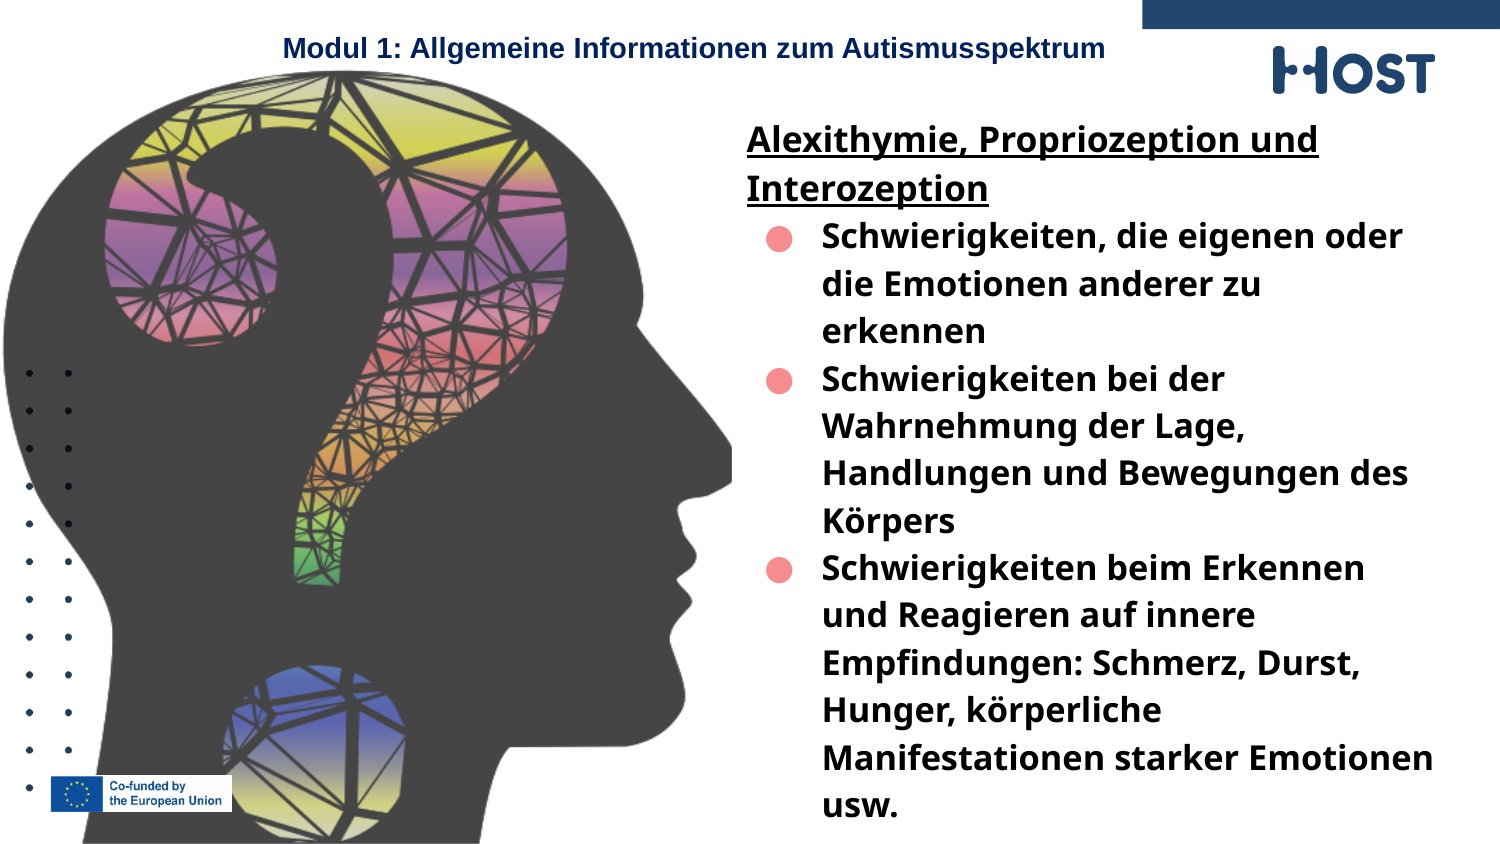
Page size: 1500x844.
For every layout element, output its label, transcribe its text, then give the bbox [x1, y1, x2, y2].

picture [0, 46, 794, 844]
text_box Modul 1: Allgemeine Informationen zum Autismusspektrum [267, 10, 1135, 68]
text_box Alexithymie, Propriozeption und Interozeption Schwierigkeiten, die eigenen oder die Emotionen anderer zu erkennen Schwierigkeiten bei der Wahrnehmung der Lage, Handlungen und Bewegungen des Körpers Schwierigkeiten beim Erkennen und Reagieren auf innere Empfindungen: Schmerz, Durst, Hunger, körperliche Manifestationen starker Emotionen usw. [798, 95, 1452, 831]
picture [1273, 46, 1435, 94]
